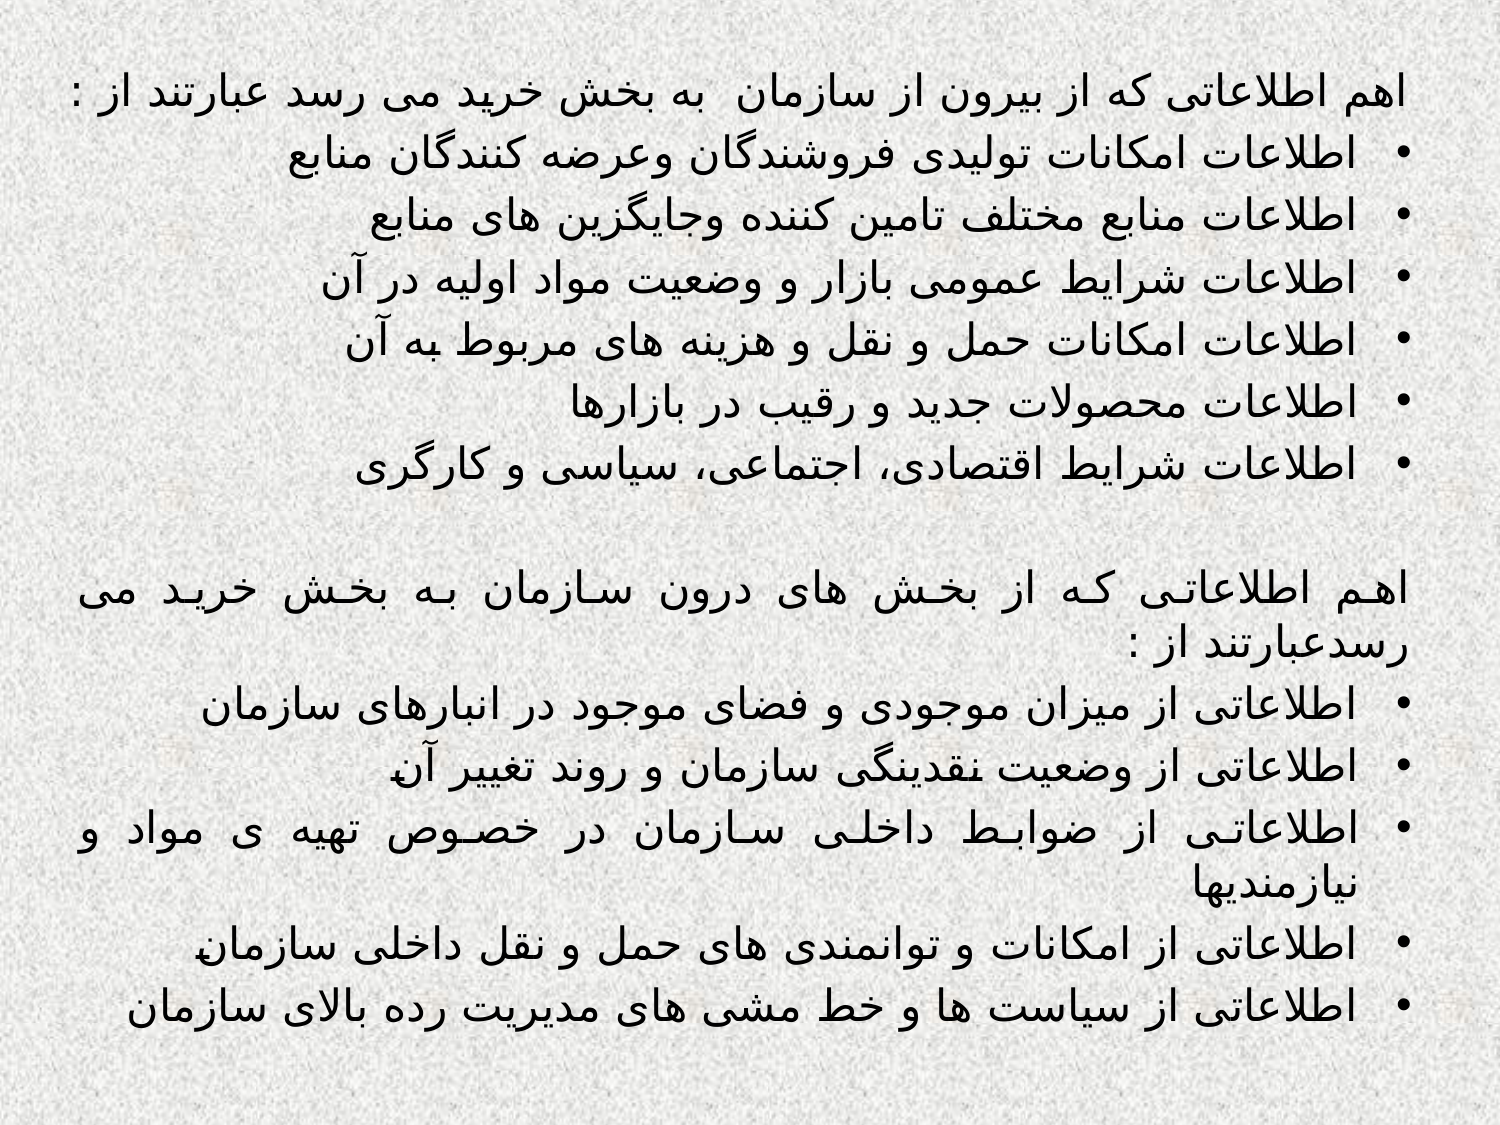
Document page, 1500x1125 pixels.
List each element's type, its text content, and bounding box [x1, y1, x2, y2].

picture [0, 0, 1500, 1125]
list اهم اطلاعاتی که از بیرون از سازمان به بخش خرید می رسد عبارتند از : اطلاعات امکانات تولیدی فروشندگان وعرضه کنندگان منابع اطلاعات منابع مختلف تامین کننده وجایگزین های منابع اطلاعات شرایط عمومی بازار و وضعیت مواد اولیه در آن اطلاعات امکانات حمل و نقل و هزینه های مربوط به آن اطلاعات محصولات جدید و رقیب در بازارها اطلاعات شرایط اقتصادی، اجتماعی، سیاسی و کارگری اهم اطلاعاتی که از بخش های درون سازمان به بخش خرید می رسدعبارتند از : اطلاعاتی از میزان موجودی و فضای موجود در انبارهای سازمان اطلاعاتی از وضعیت نقدینگی سازمان و روند تغییر آن اطلاعاتی از ضوابط داخلی سازمان در خصوص تهیه ی مواد و نیازمندیها اطلاعاتی از امکانات و توانمندی های حمل و نقل داخلی سازمان اطلاعاتی از سیاست ها و خط مشی های مدیریت رده بالای سازمان [53, 54, 1425, 1071]
